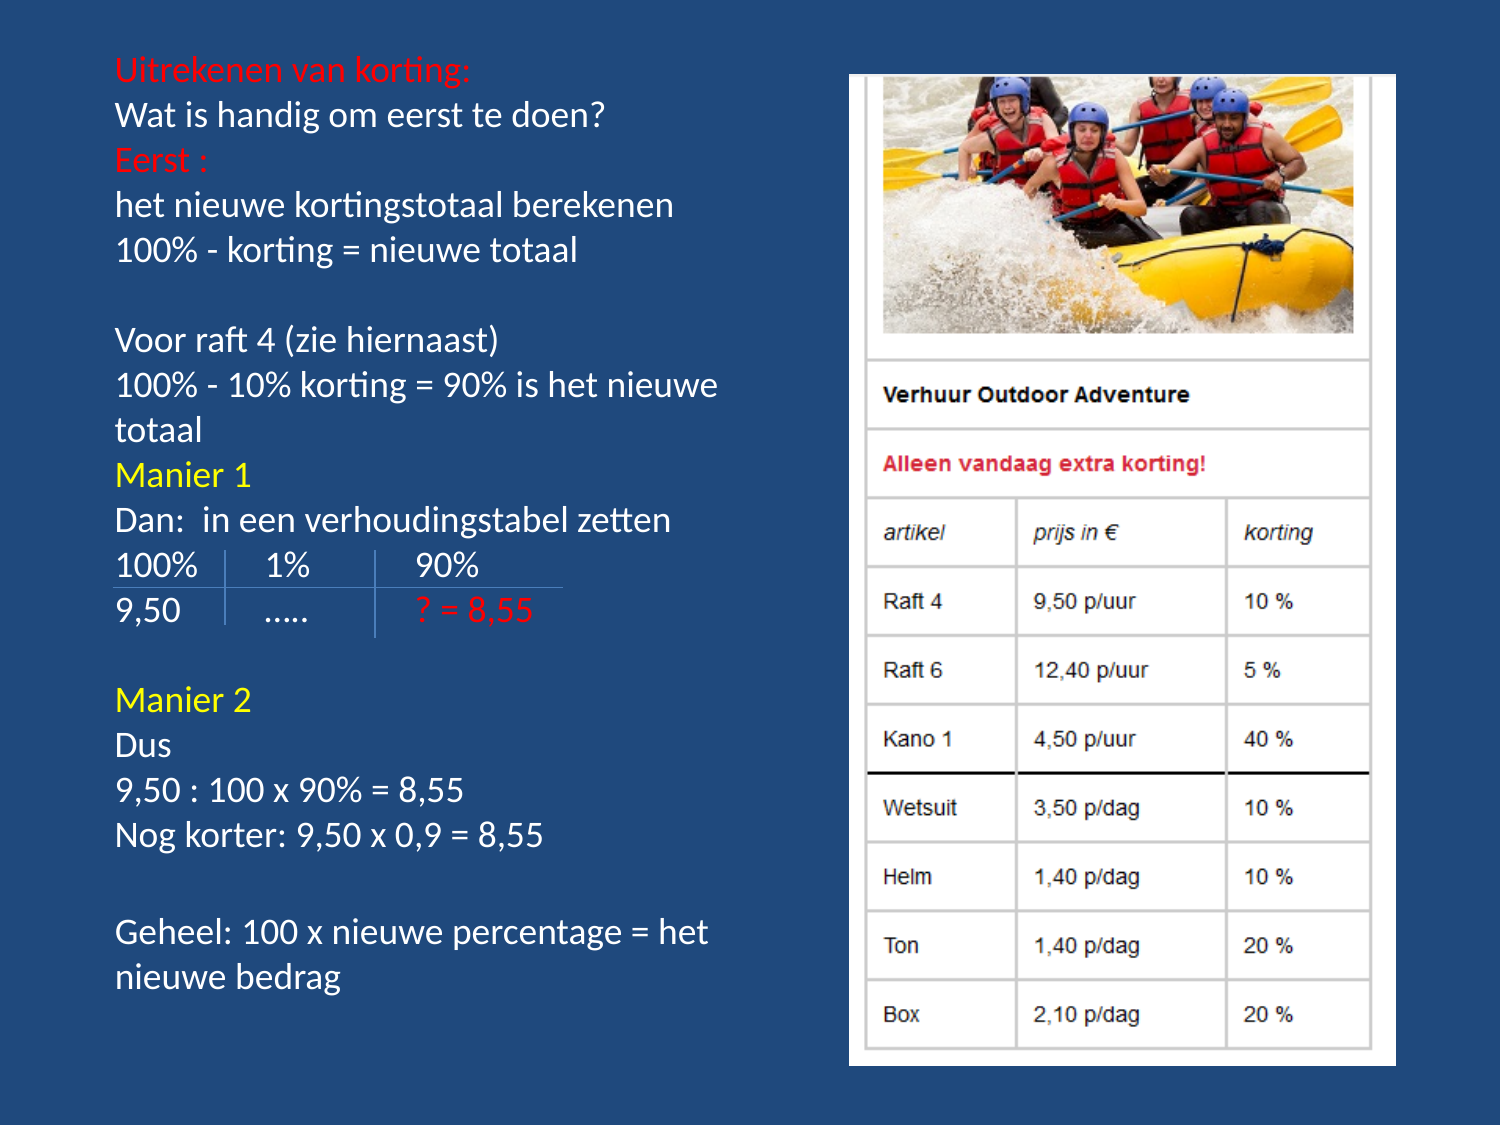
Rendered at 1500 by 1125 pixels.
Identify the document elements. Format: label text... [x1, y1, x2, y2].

picture [849, 74, 1396, 1066]
text_box Geheel: 100 x nieuwe percentage = het nieuwe bedrag [99, 899, 813, 1005]
text_box Uitrekenen van korting: Wat is handig om eerst te doen? Eerst : het nieuwe kortingstotaal berekenen 100% - korting = nieuwe totaal Voor raft 4 (zie hiernaast) 100% - 10% korting = 90% is het nieuwe totaal Manier 1 Dan: in een verhoudingstabel zetten 100% 1% 90% 9,50 ….. ? = 8,55 Manier 2 Dus 9,50 : 100 x 90% = 8,55 Nog korter: 9,50 x 0,9 = 8,55 [99, 37, 788, 863]
